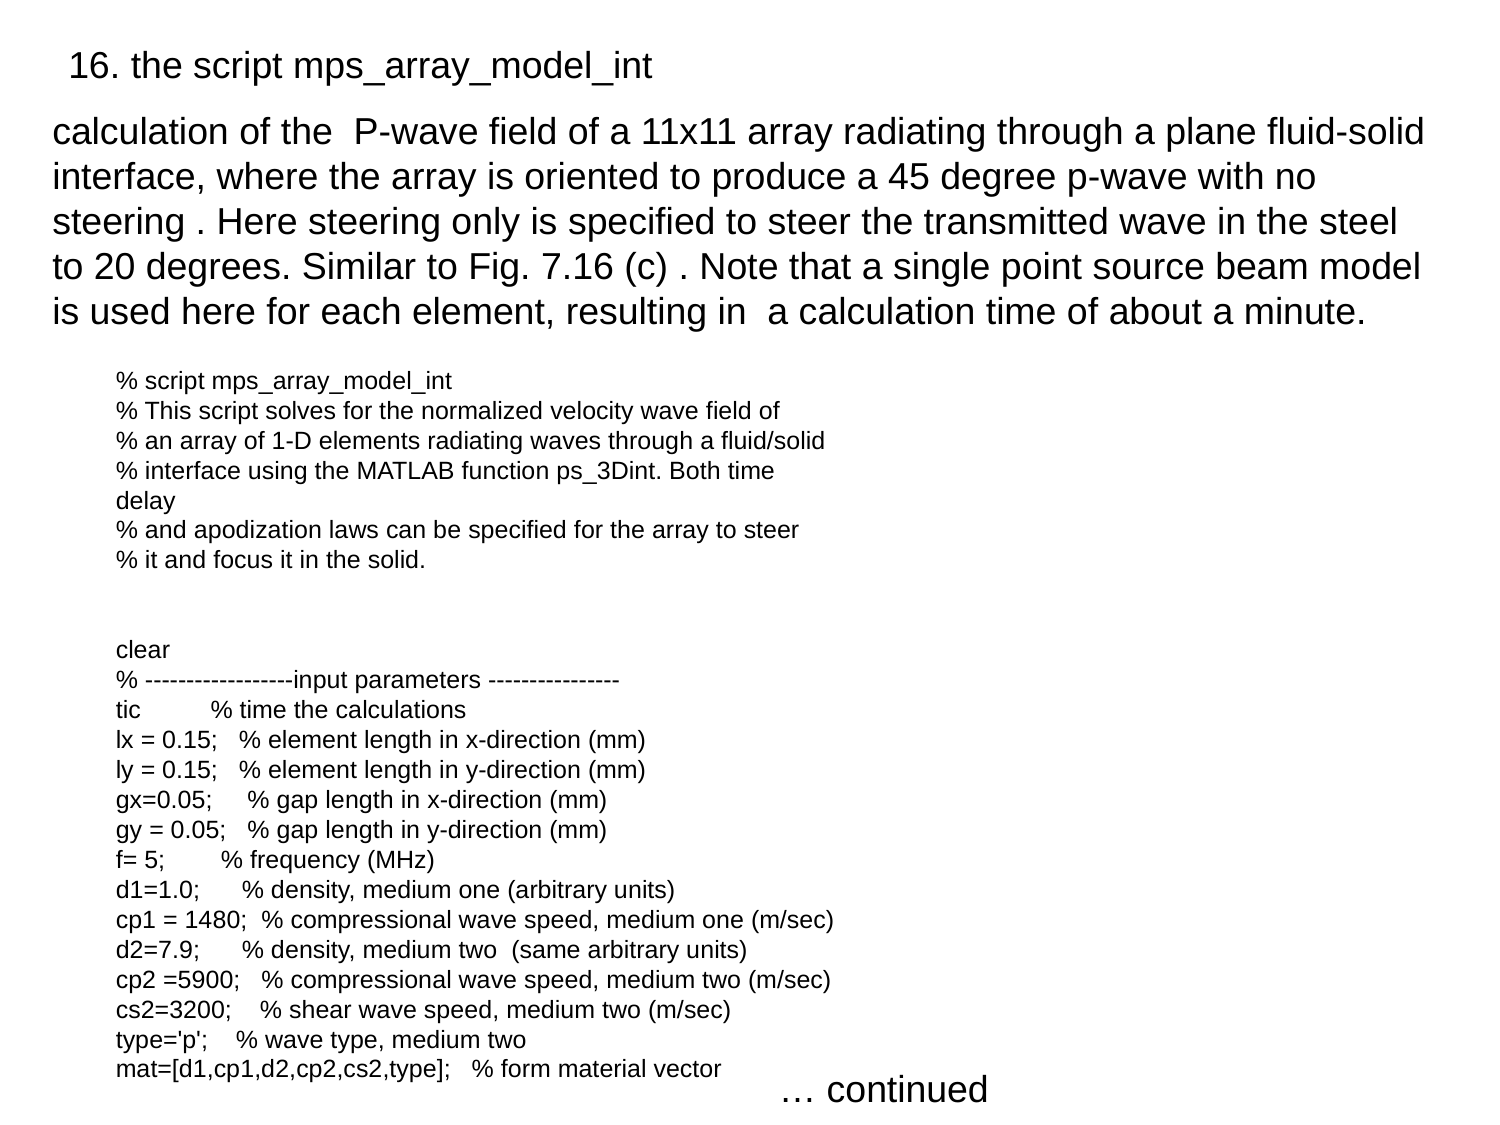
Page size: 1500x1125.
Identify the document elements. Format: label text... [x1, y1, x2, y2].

text_box % script mps_array_model_int % This script solves for the normalized velocity wave field of % an array of 1-D elements radiating waves through a fluid/solid % interface using the MATLAB function ps_3Dint. Both time delay % and apodization laws can be specified for the array to steer % it and focus it in the solid. clear % ------------------input parameters ---------------- tic % time the calculations lx = 0.15; % element length in x-direction (mm) ly = 0.15; % element length in y-direction (mm) gx=0.05; % gap length in x-direction (mm) gy = 0.05; % gap length in y-direction (mm) f= 5; % frequency (MHz) d1=1.0; % density, medium one (arbitrary units) cp1 = 1480; % compressional wave speed, medium one (m/sec) d2=7.9; % density, medium two (same arbitrary units) cp2 =5900; % compressional wave speed, medium two (m/sec) cs2=3200; % shear wave speed, medium two (m/sec) type='p'; % wave type, medium two mat=[d1,cp1,d2,cp2,cs2,type]; % form material vector [100, 356, 851, 1091]
text_box … continued [763, 1057, 1004, 1117]
text_box 16. the script mps_array_model_int [53, 34, 668, 94]
text_box calculation of the P-wave field of a 11x11 array radiating through a plane fluid-solid interface, where the array is oriented to produce a 45 degree p-wave with no steering . Here steering only is specified to steer the transmitted wave in the steel to 20 degrees. Similar to Fig. 7.16 (c) . Note that a single point source beam model is used here for each element, resulting in a calculation time of about a minute. [37, 99, 1450, 340]
